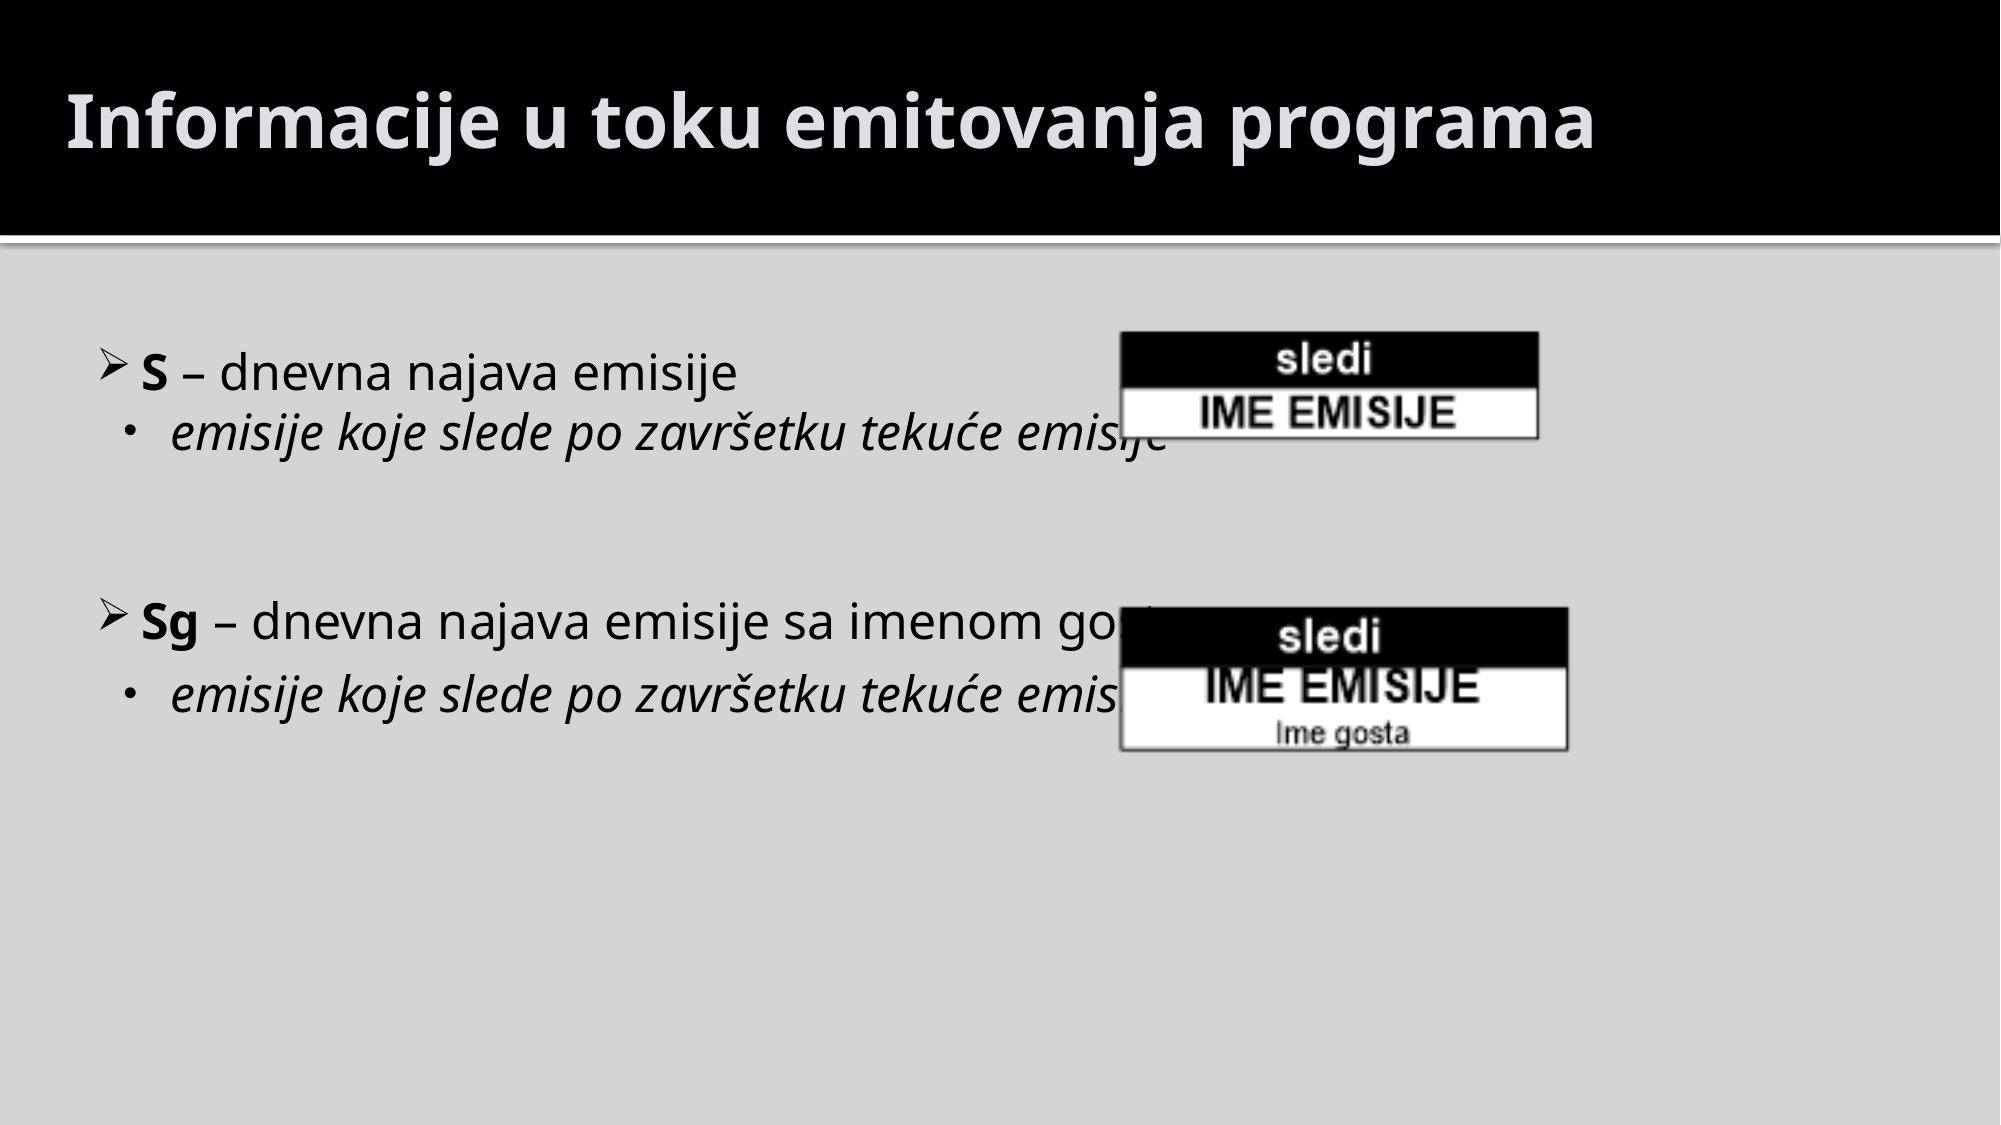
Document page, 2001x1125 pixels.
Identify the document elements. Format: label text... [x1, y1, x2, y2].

text_box Informacije u toku emitovanja programa [12, 12, 1650, 225]
list S – dnevna najava emisije emisije koje slede po završetku tekuće emisije Sg – dnevna najava emisije sa imenom gosta emisije koje slede po završetku tekuće emisije [12, 237, 1725, 1125]
picture [1099, 599, 1575, 763]
picture [1099, 324, 1550, 450]
